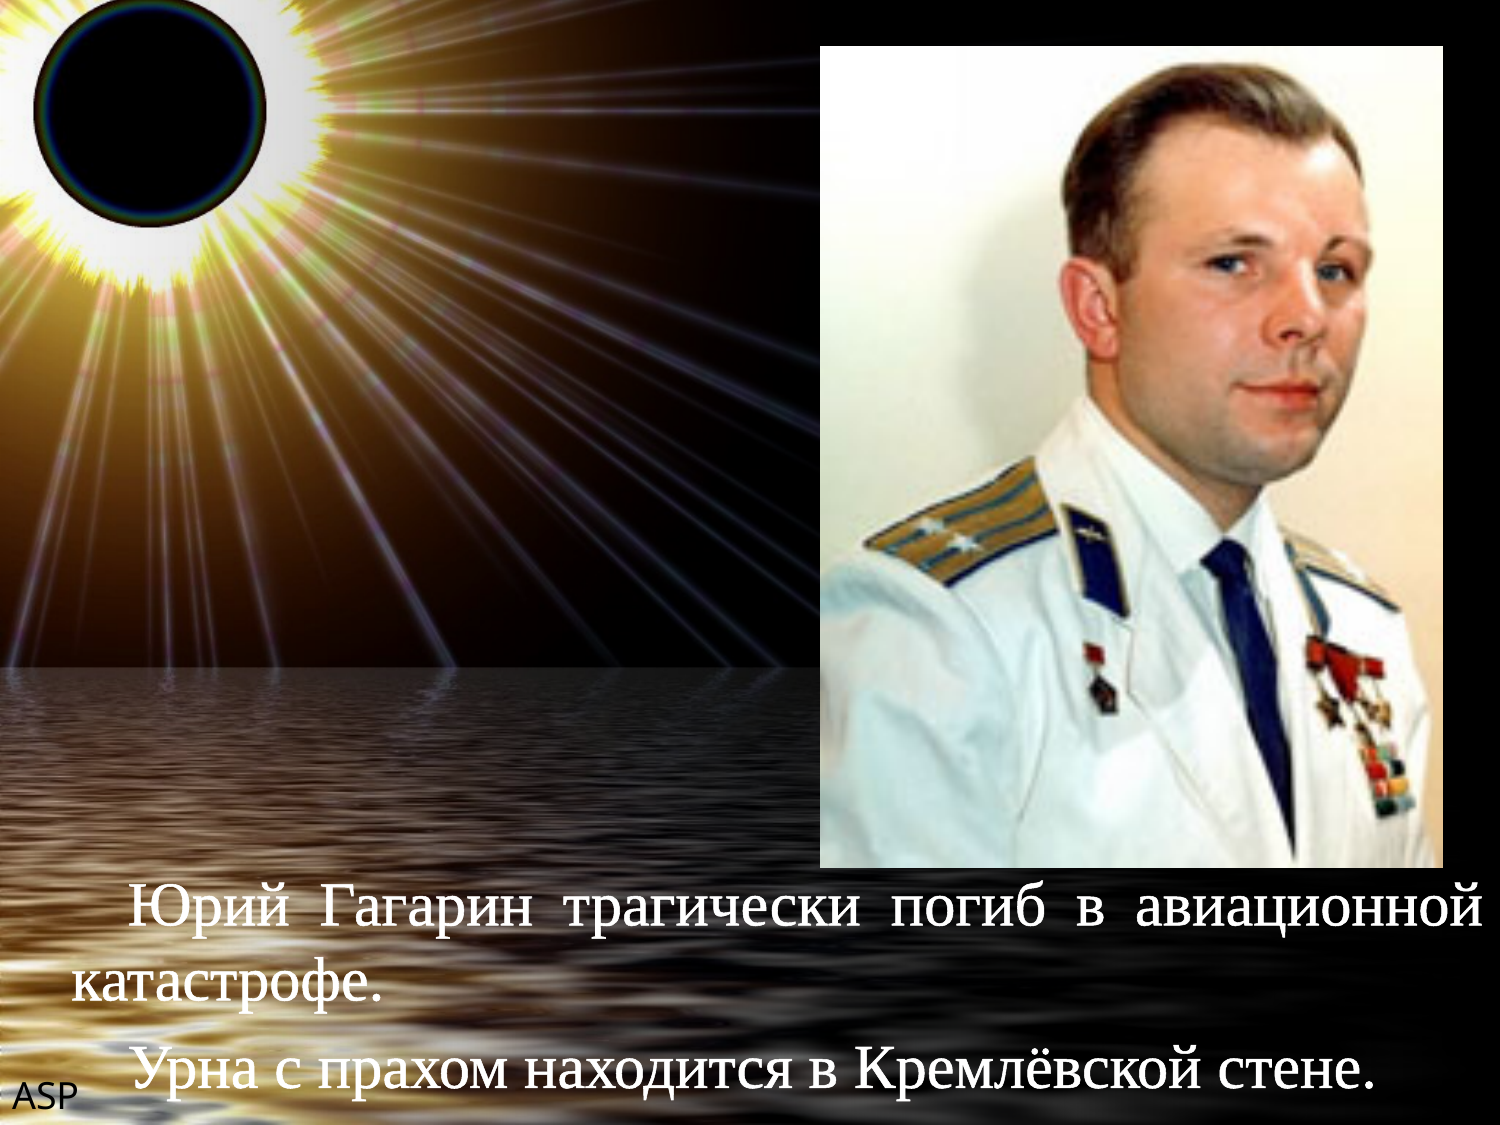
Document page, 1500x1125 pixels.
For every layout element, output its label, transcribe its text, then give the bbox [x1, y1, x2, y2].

text_box ASP [0, 1064, 95, 1125]
picture [0, 0, 1500, 868]
list Юрий Гагарин трагически погиб в авиационной катастрофе. Урна с прахом находится в Кремлёвской стене. [0, 855, 1500, 1125]
